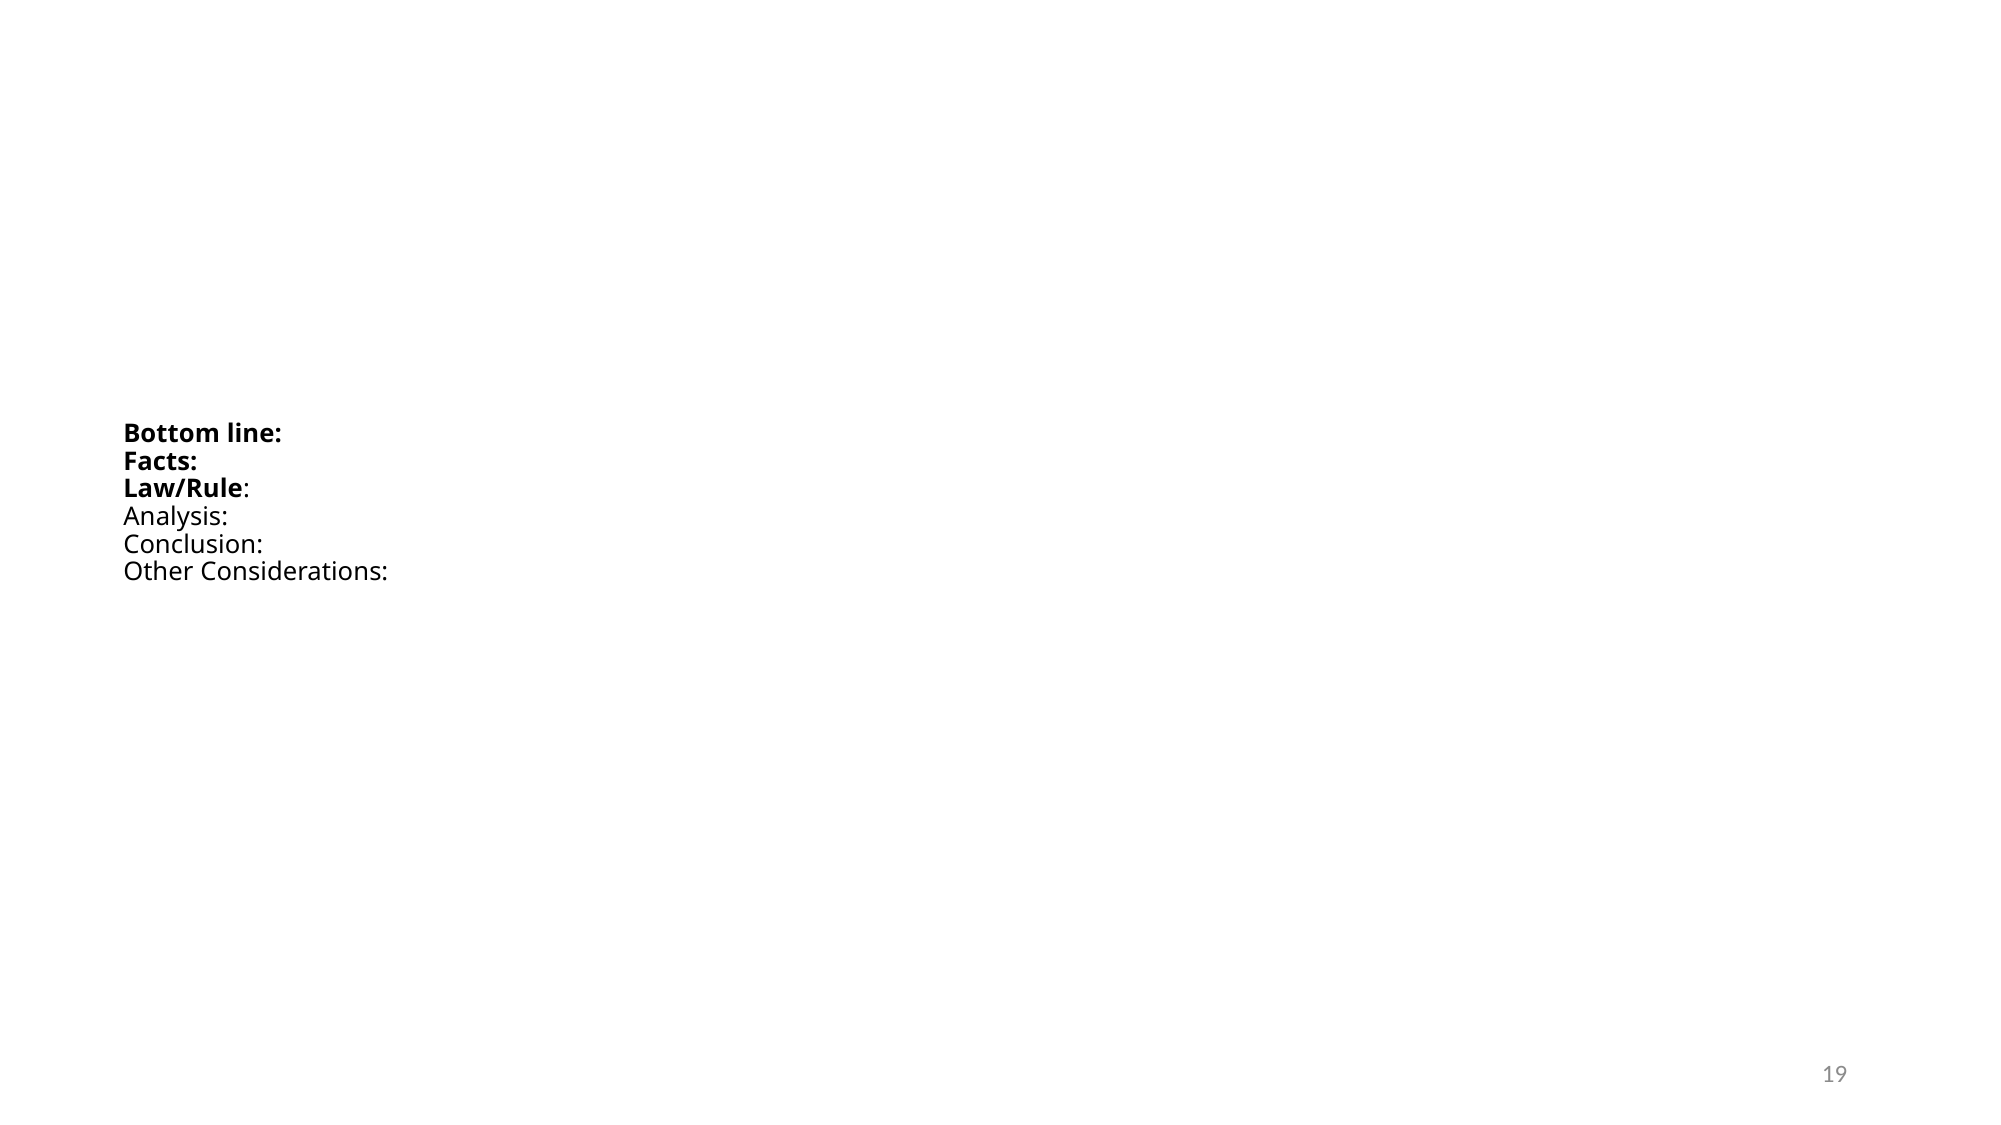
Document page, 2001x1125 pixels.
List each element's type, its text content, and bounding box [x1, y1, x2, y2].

slide_number 19 [1412, 1042, 1863, 1103]
title Bottom line: Facts: Law/Rule: Analysis: Conclusion: Other Considerations: [108, 409, 1834, 628]
